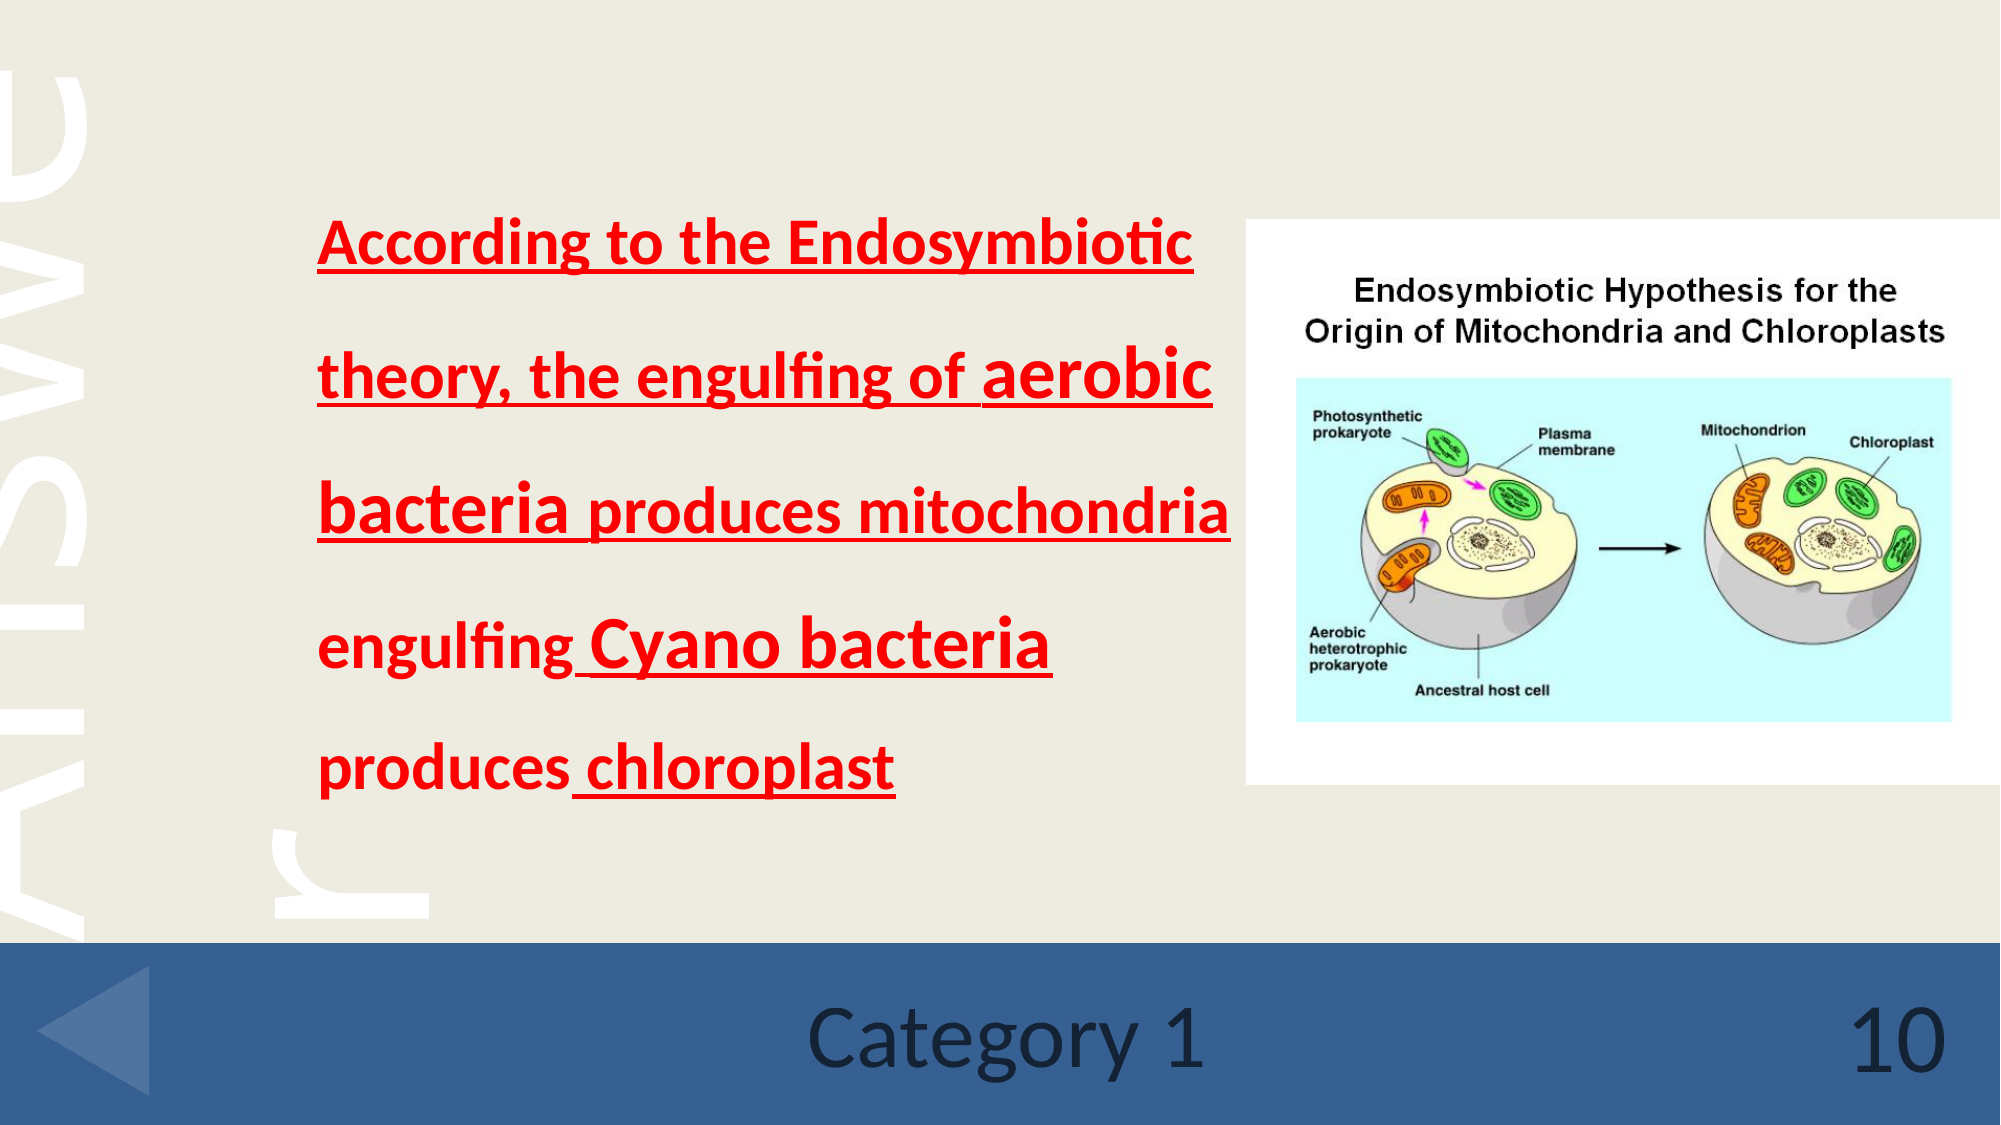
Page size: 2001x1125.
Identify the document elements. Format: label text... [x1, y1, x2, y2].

picture [1245, 218, 2000, 785]
list 10 [1908, 967, 1963, 1097]
title Category 1 [107, 937, 1908, 1125]
list According to the Endosymbiotic theory, the engulfing of aerobic bacteria produces mitochondria engulfing Cyano bacteria produces chloroplast [302, 126, 1281, 835]
